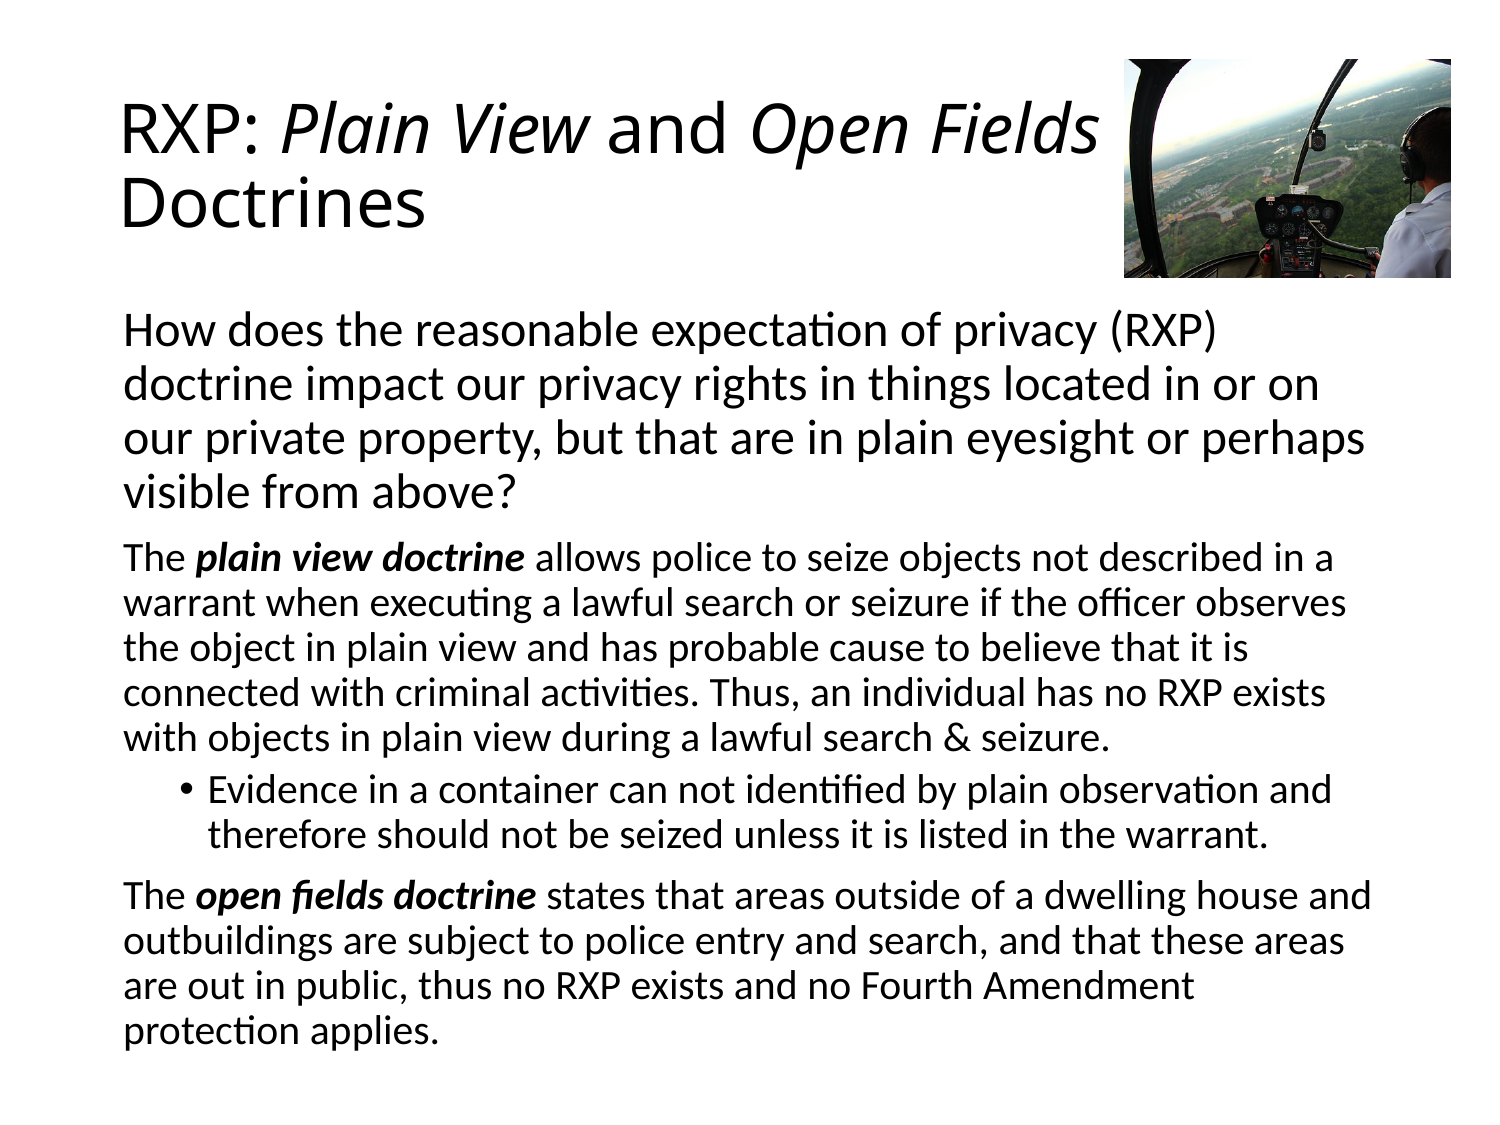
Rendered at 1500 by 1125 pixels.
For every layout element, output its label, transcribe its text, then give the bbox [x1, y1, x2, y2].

list How does the reasonable expectation of privacy (RXP) doctrine impact our privacy rights in things located in or on our private property, but that are in plain eyesight or perhaps visible from above? The plain view doctrine allows police to seize objects not described in a warrant when executing a lawful search or seizure if the officer observes the object in plain view and has probable cause to believe that it is connected with criminal activities. Thus, an individual has no RXP exists with objects in plain view during a lawful search & seizure. Evidence in a container can not identified by plain observation and therefore should not be seized unless it is listed in the warrant. The open fields doctrine states that areas outside of a dwelling house and outbuildings are subject to police entry and search, and that these areas are out in public, thus no RXP exists and no Fourth Amendment protection applies. [107, 295, 1398, 1073]
picture [1124, 59, 1451, 278]
title RXP: Plain View and Open Fields Doctrines [102, 59, 1124, 278]
